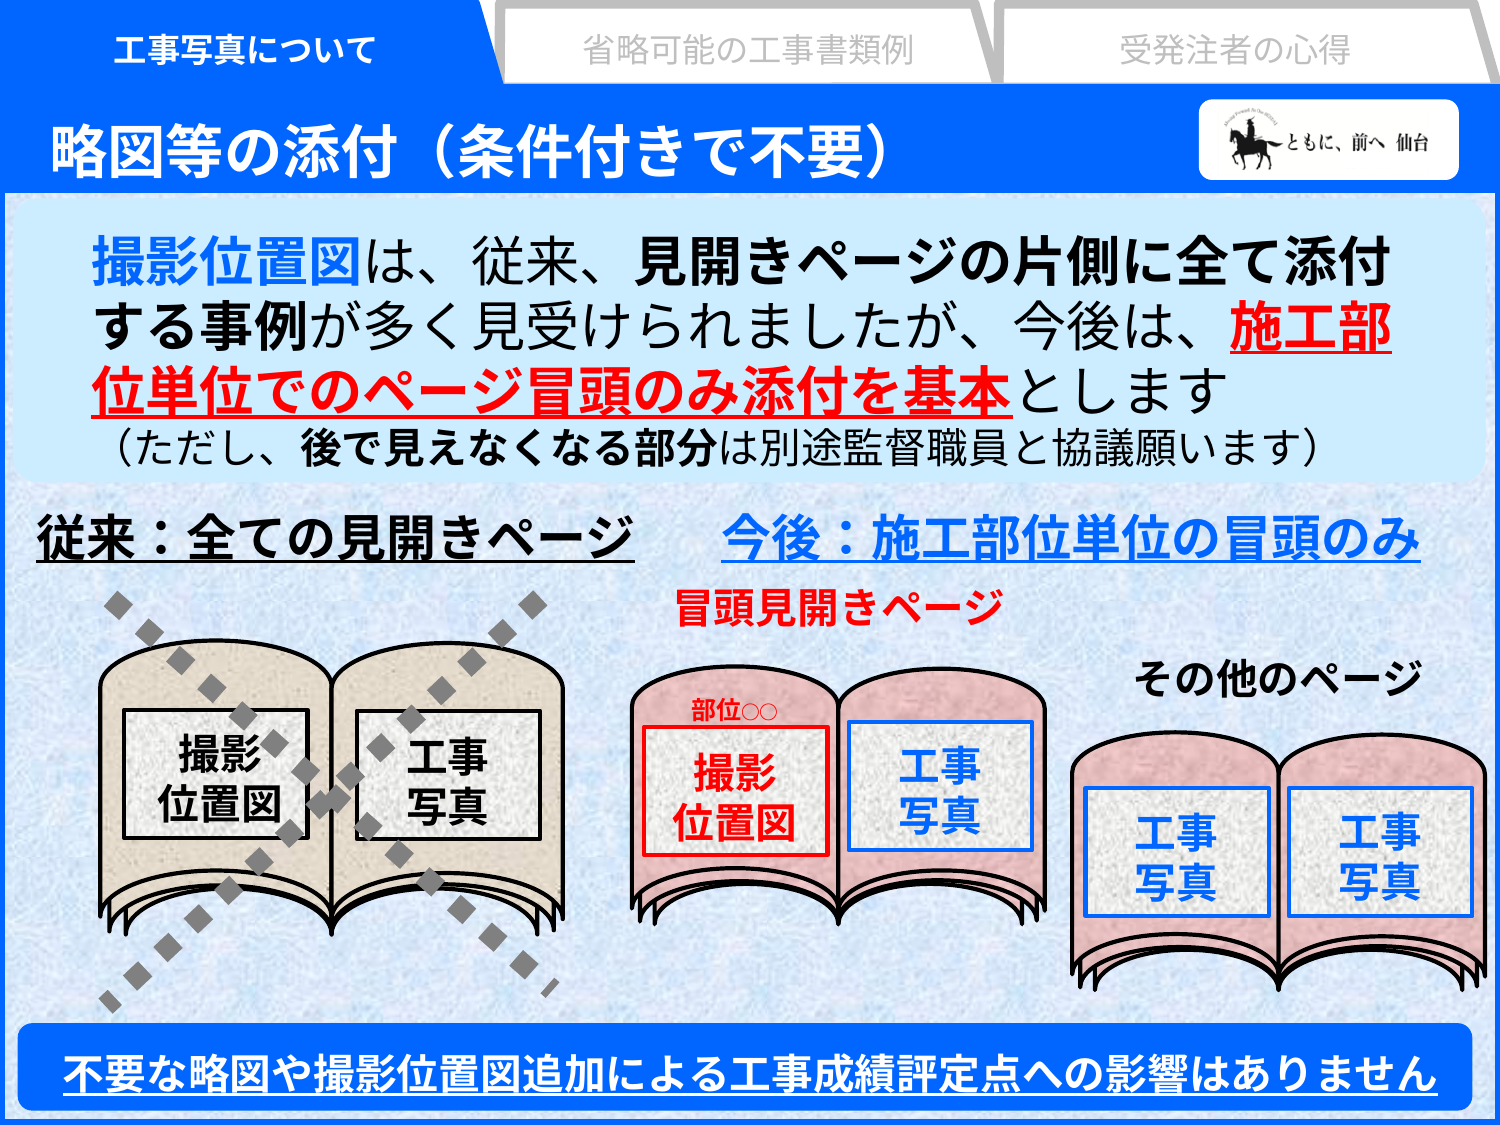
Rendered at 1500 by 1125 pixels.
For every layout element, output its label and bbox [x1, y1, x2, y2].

text_box [631, 666, 1045, 925]
text_box [105, 597, 541, 1007]
text_box [1071, 732, 1486, 991]
text_box [0, 2, 1500, 1125]
text_box [543, 598, 553, 991]
text_box [557, 640, 564, 935]
